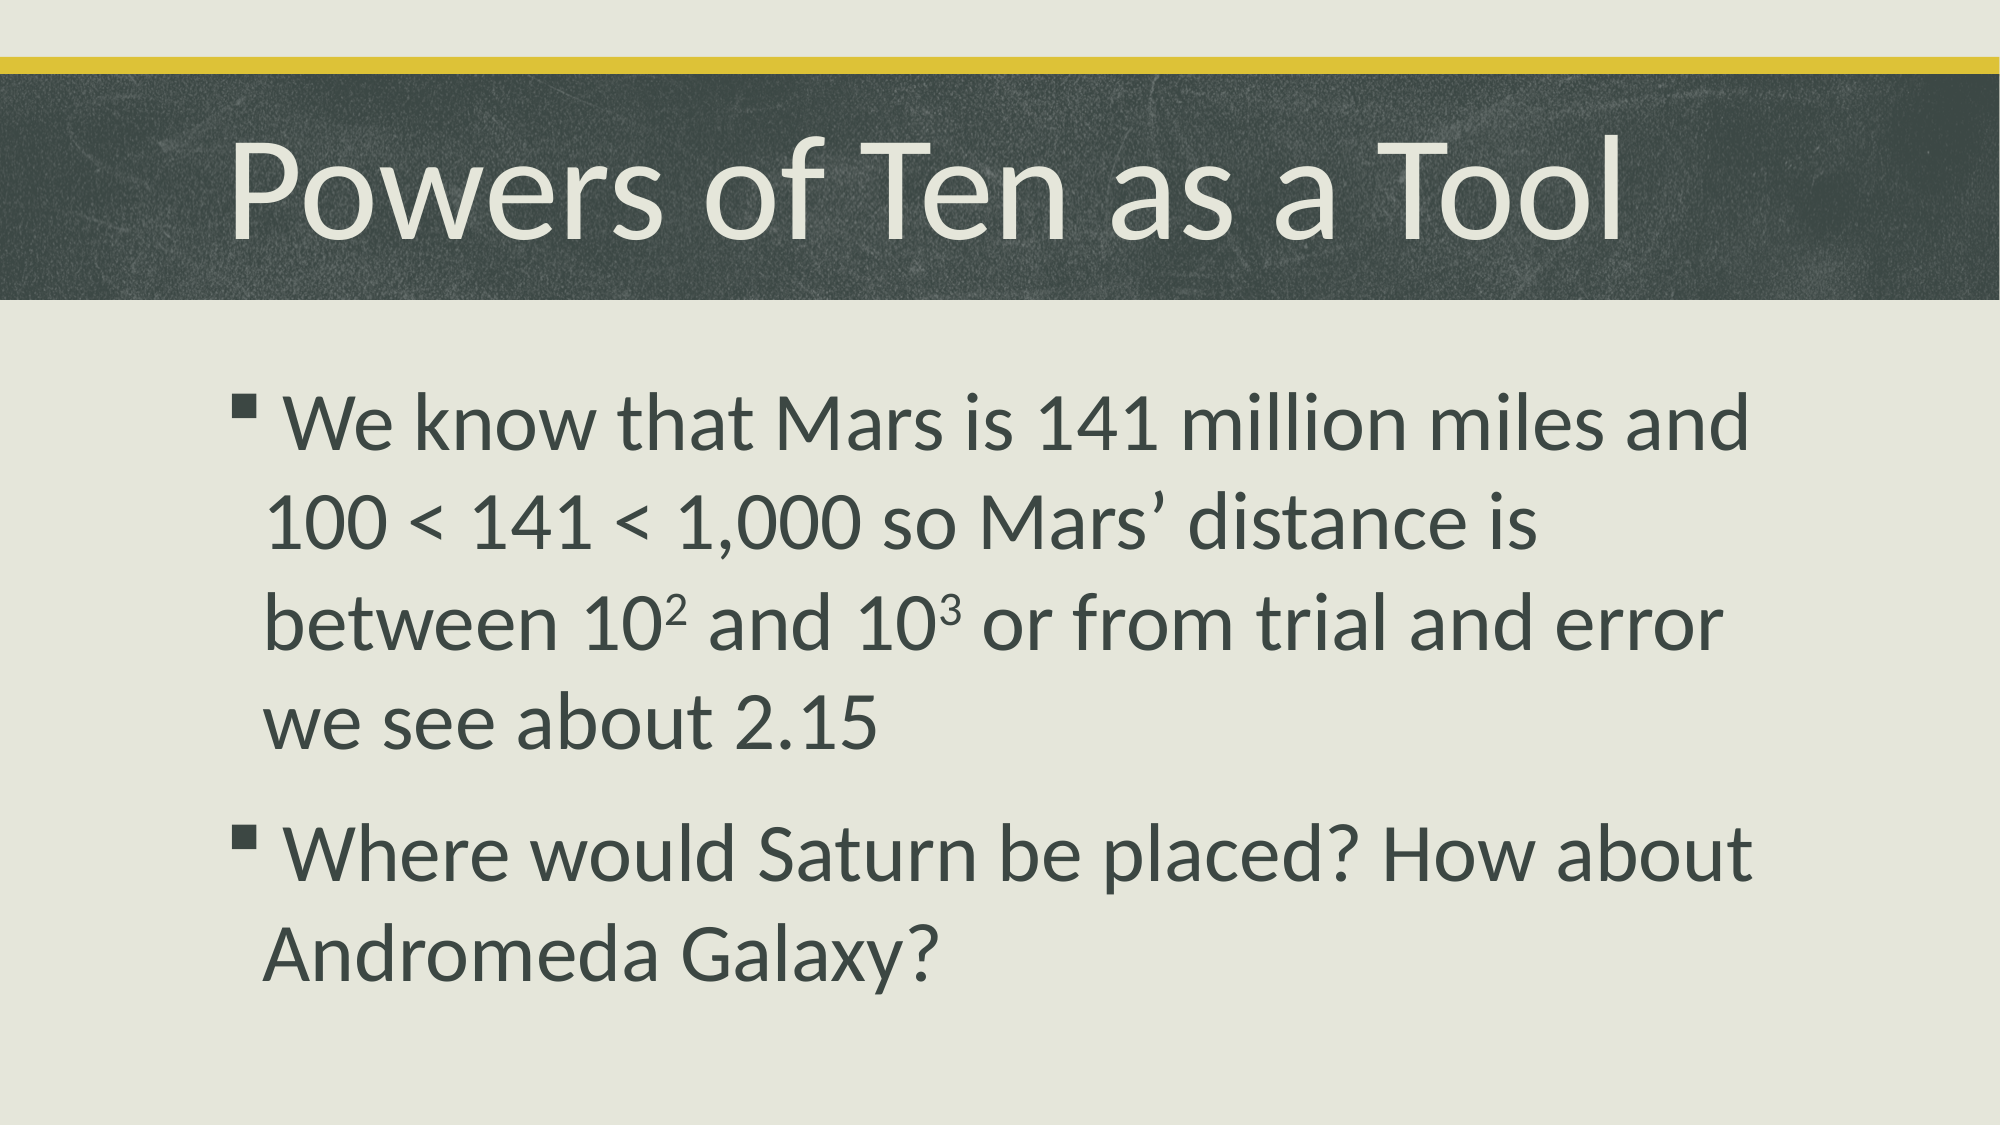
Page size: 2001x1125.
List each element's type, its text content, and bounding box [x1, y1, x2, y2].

picture [0, 74, 2000, 300]
title Powers of Ten as a Tool [210, 76, 1790, 300]
list We know that Mars is 141 million miles and 100 < 141 < 1,000 so Mars’ distance is between 102 and 103 or from trial and error we see about 2.15 Where would Saturn be placed? How about Andromeda Galaxy? [210, 359, 1790, 1125]
